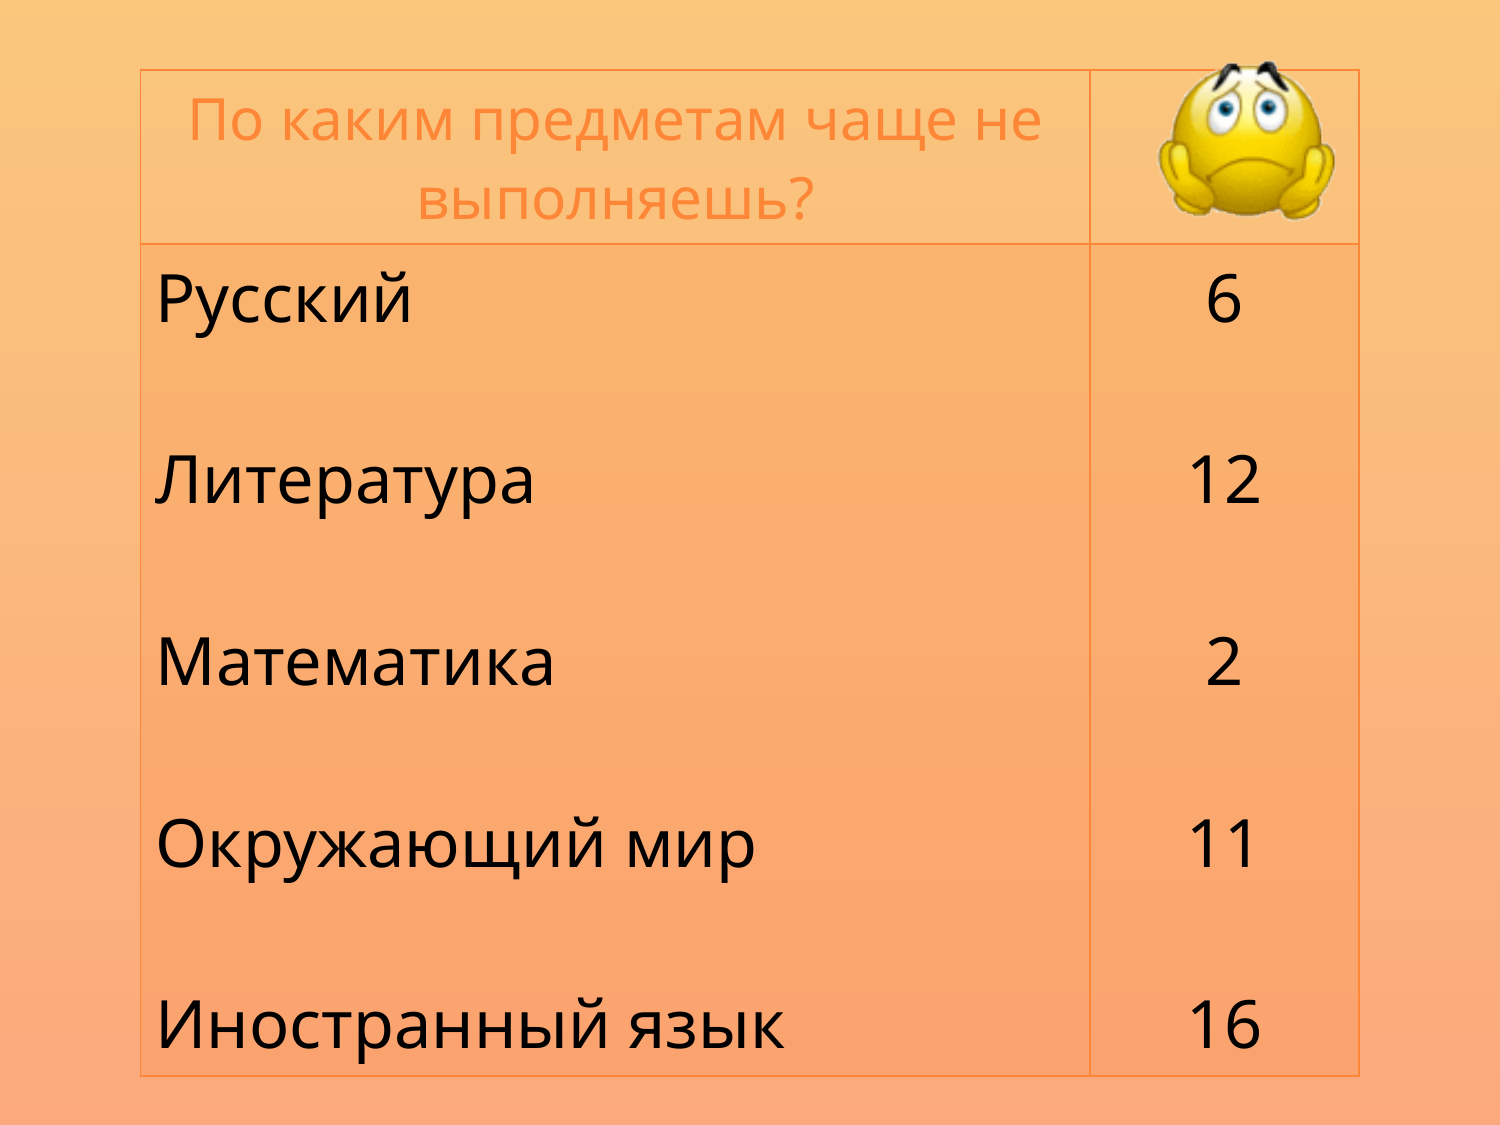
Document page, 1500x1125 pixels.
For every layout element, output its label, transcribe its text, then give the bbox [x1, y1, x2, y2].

picture [1136, 46, 1360, 246]
table_cell Русский Литература Математика Окружающий мир Иностранный язык [141, 245, 1089, 1075]
table_header [1091, 71, 1130, 243]
table_header По каким предметам чаще не выполняешь? [141, 71, 1089, 243]
table_cell 6 12 2 11 16 [1092, 246, 1357, 1074]
